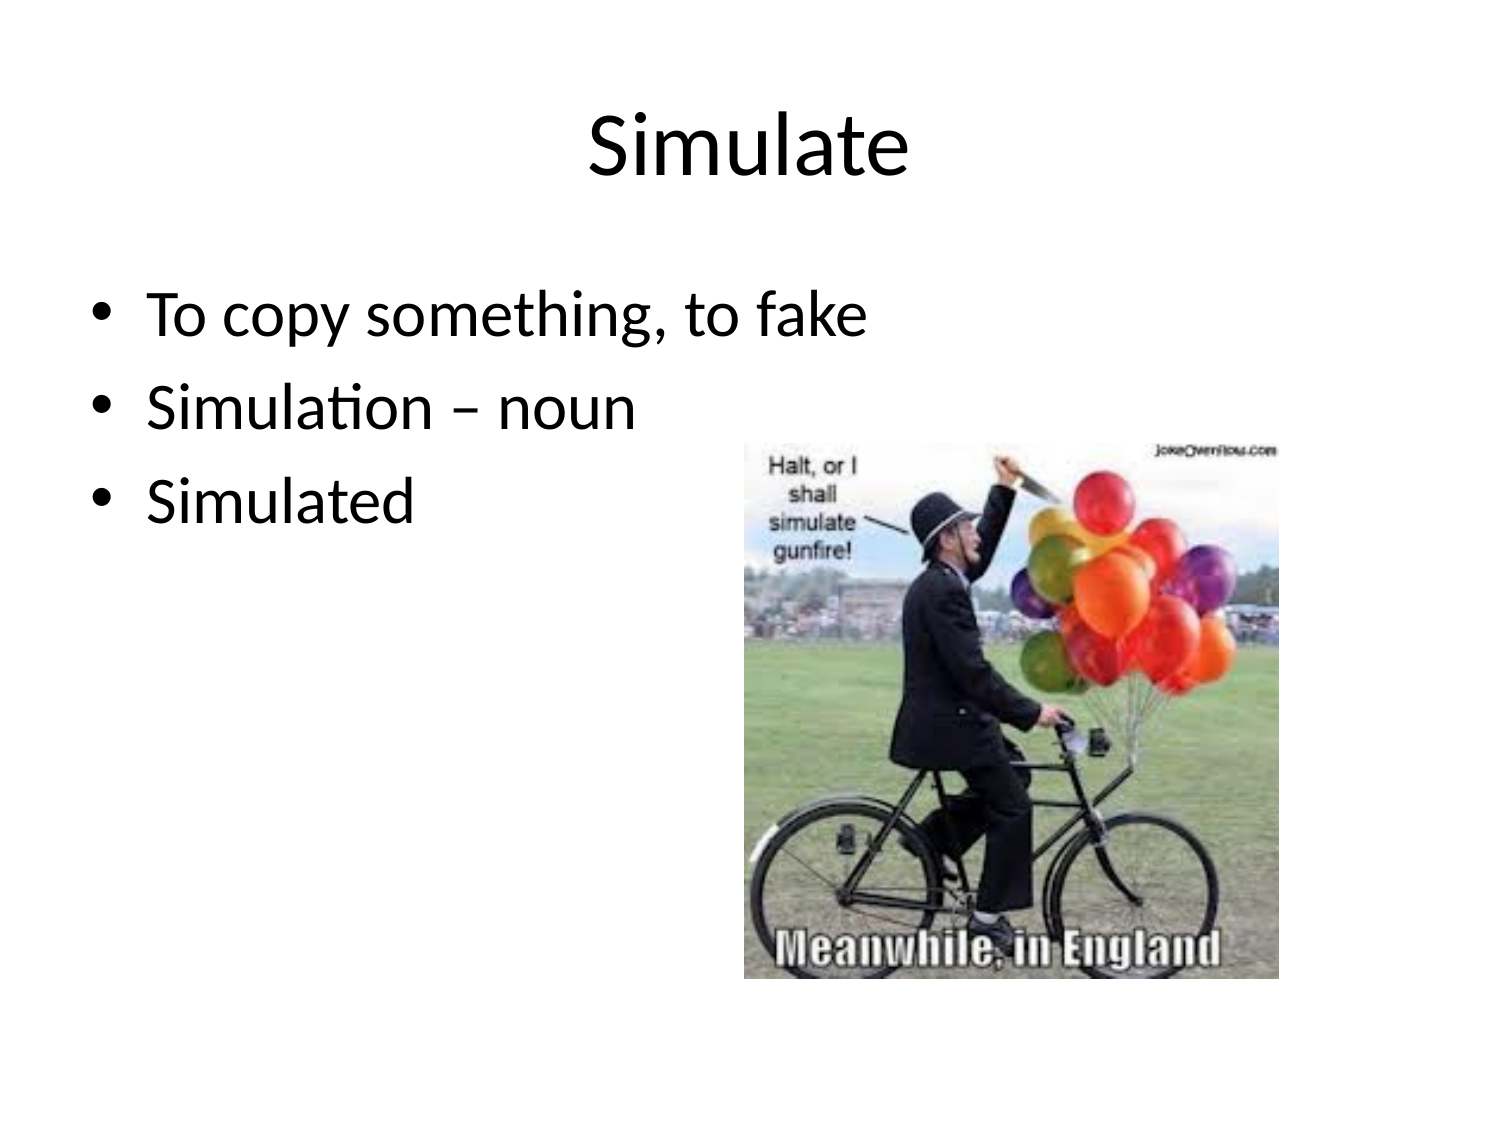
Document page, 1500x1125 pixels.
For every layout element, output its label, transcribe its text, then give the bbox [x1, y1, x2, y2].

list To copy something, to fake Simulation – noun Simulated [75, 262, 1425, 1005]
picture [744, 443, 1279, 979]
title Simulate [75, 45, 1425, 233]
